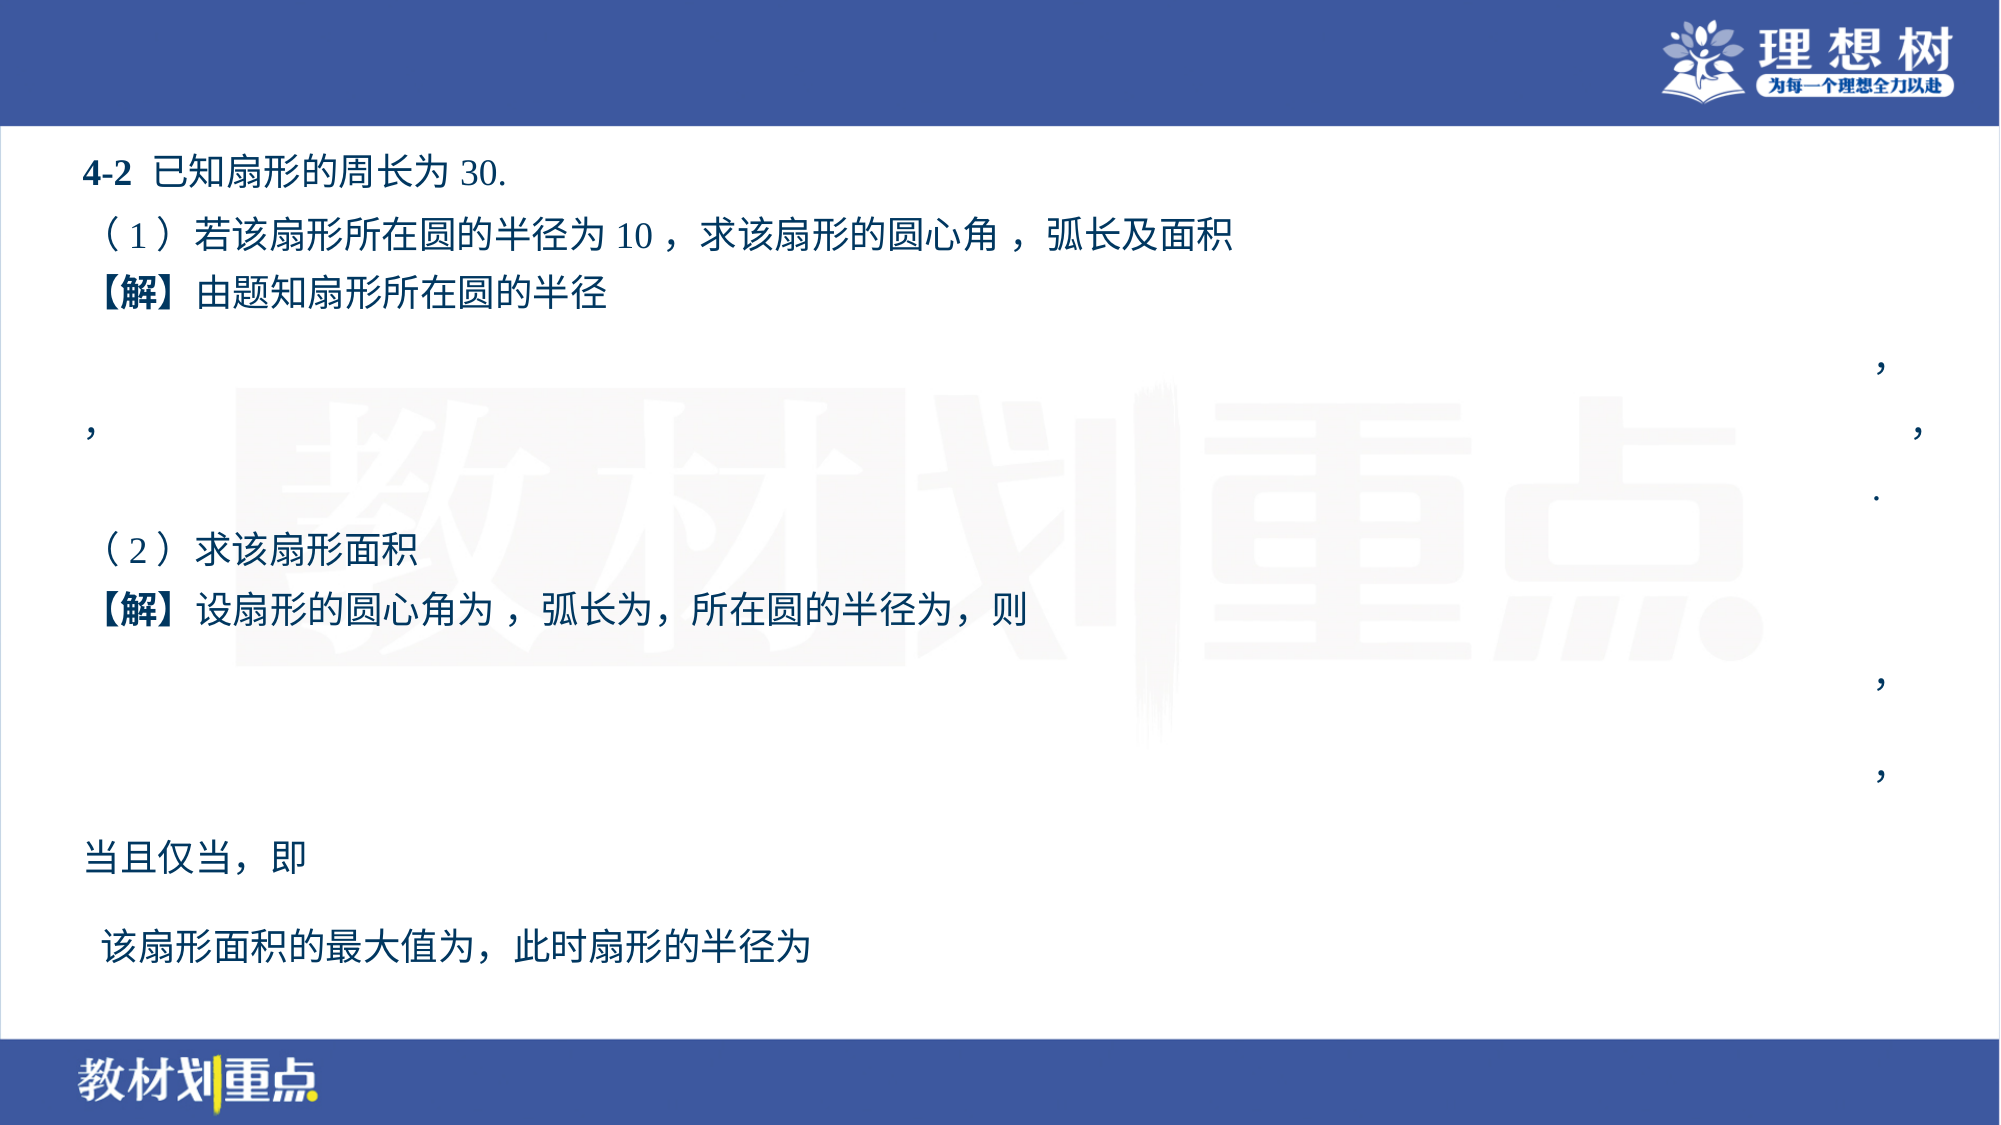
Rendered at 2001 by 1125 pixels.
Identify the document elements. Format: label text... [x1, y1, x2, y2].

picture [0, 0, 2000, 1125]
text_box 4-2 已知扇形的周长为30. [82, 129, 1817, 186]
